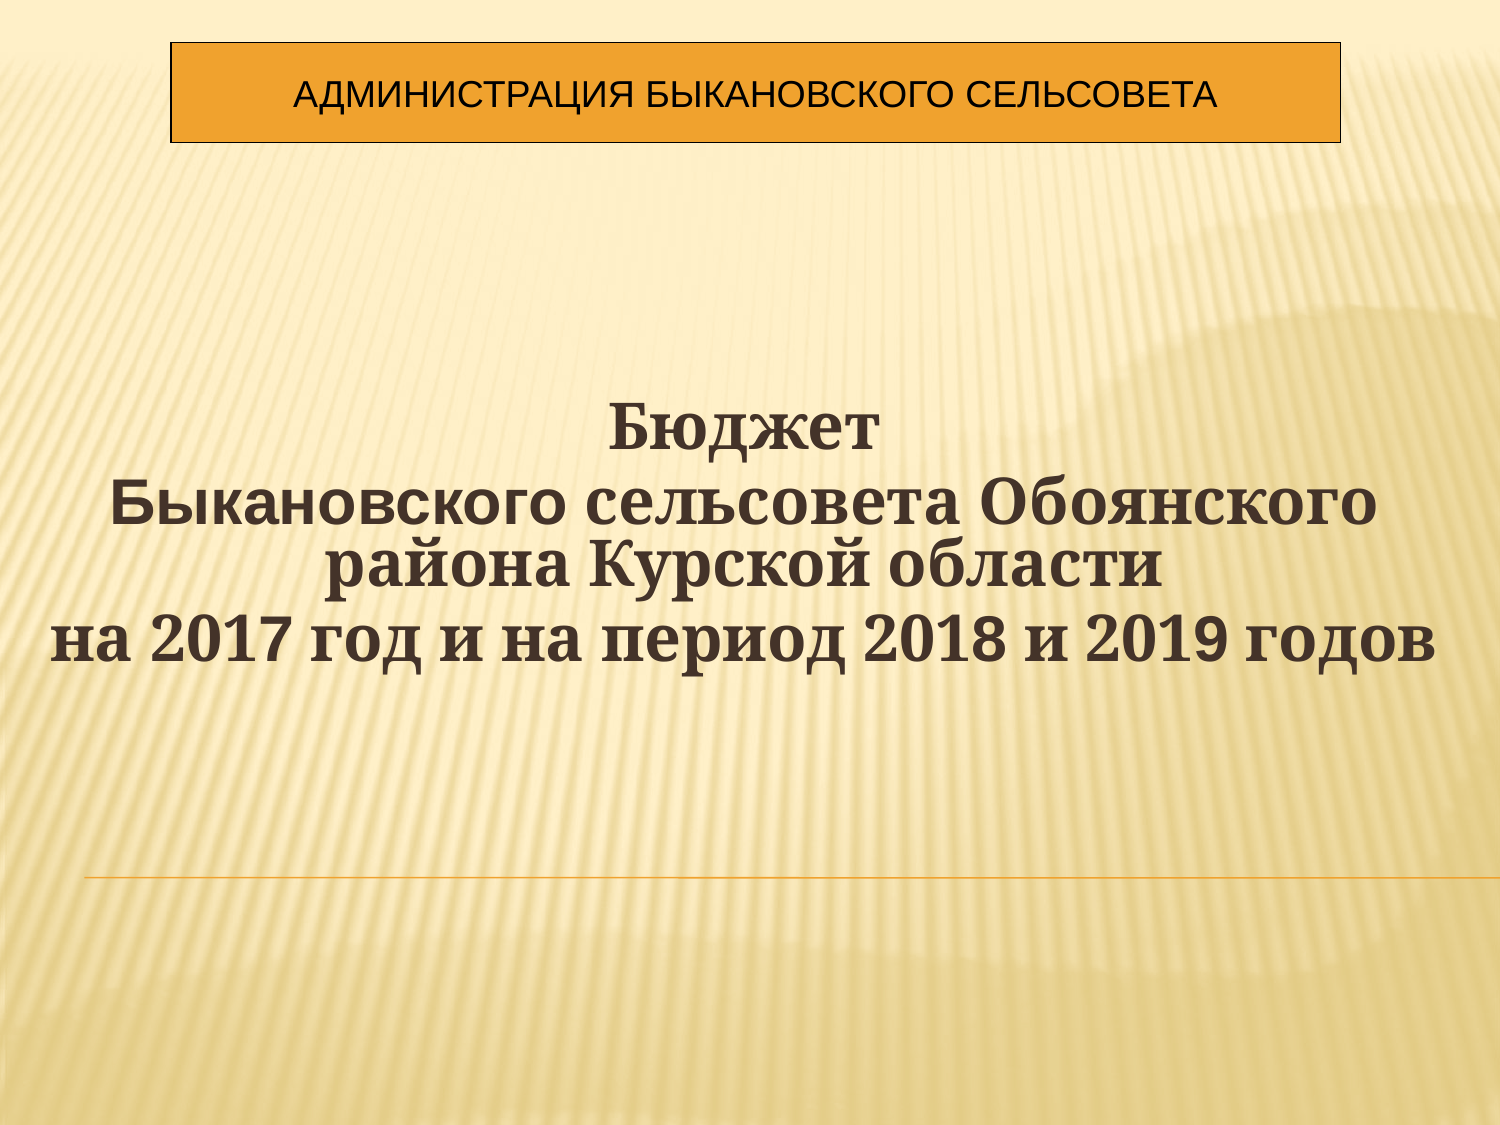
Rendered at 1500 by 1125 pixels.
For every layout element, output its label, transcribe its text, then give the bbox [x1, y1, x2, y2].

subtitle Бюджет Быкановского сельсовета Обоянского района Курской области на 2017 год и на период 2018 и 2019 годов [29, 302, 1460, 682]
text_box АДМИНИСТРАЦИЯ БЫКАНОВСКОГО СЕЛЬСОВЕТА [171, 42, 1341, 143]
